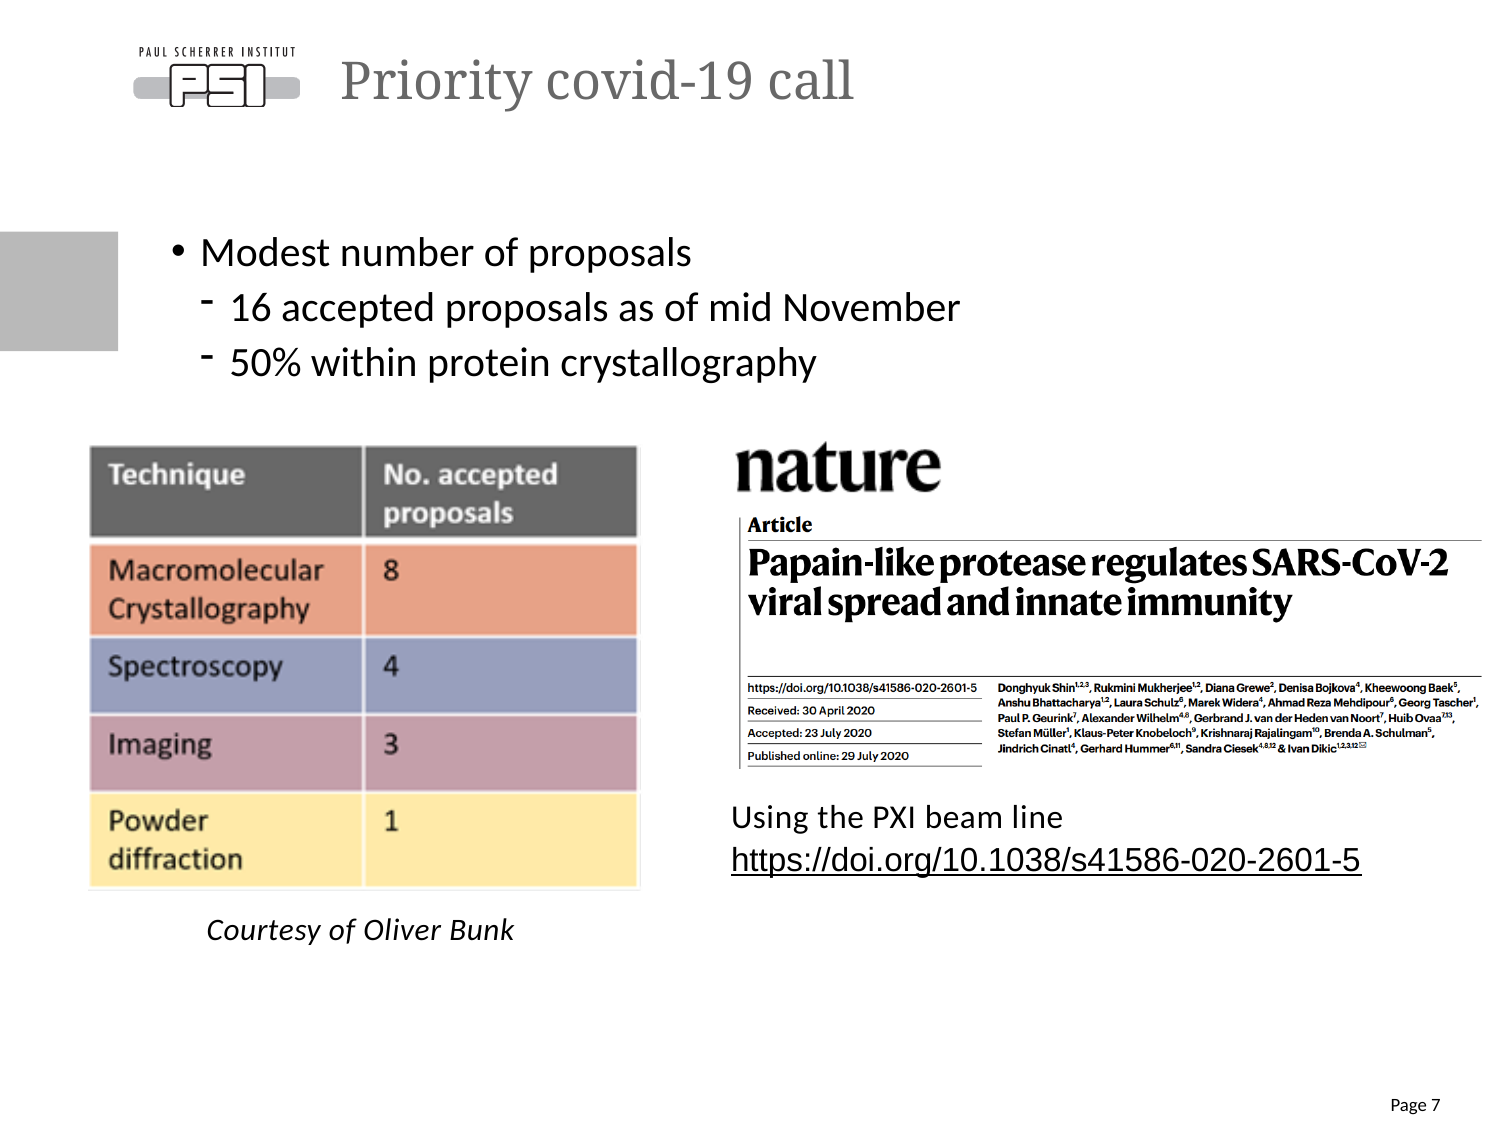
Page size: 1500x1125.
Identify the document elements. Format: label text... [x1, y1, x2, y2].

text_box Courtesy of Oliver Bunk [206, 907, 357, 1056]
text_box Using the PXI beam line https://doi.org/10.1038/s41586-020-2601-5 [731, 790, 881, 941]
list Modest number of proposals 16 accepted proposals as of mid November 50% within protein crystallography [171, 220, 1442, 988]
title Priority covid-19 call [340, 47, 1442, 132]
picture [714, 429, 1484, 770]
picture [88, 444, 645, 899]
slide_number Page 7 [1346, 1092, 1441, 1125]
